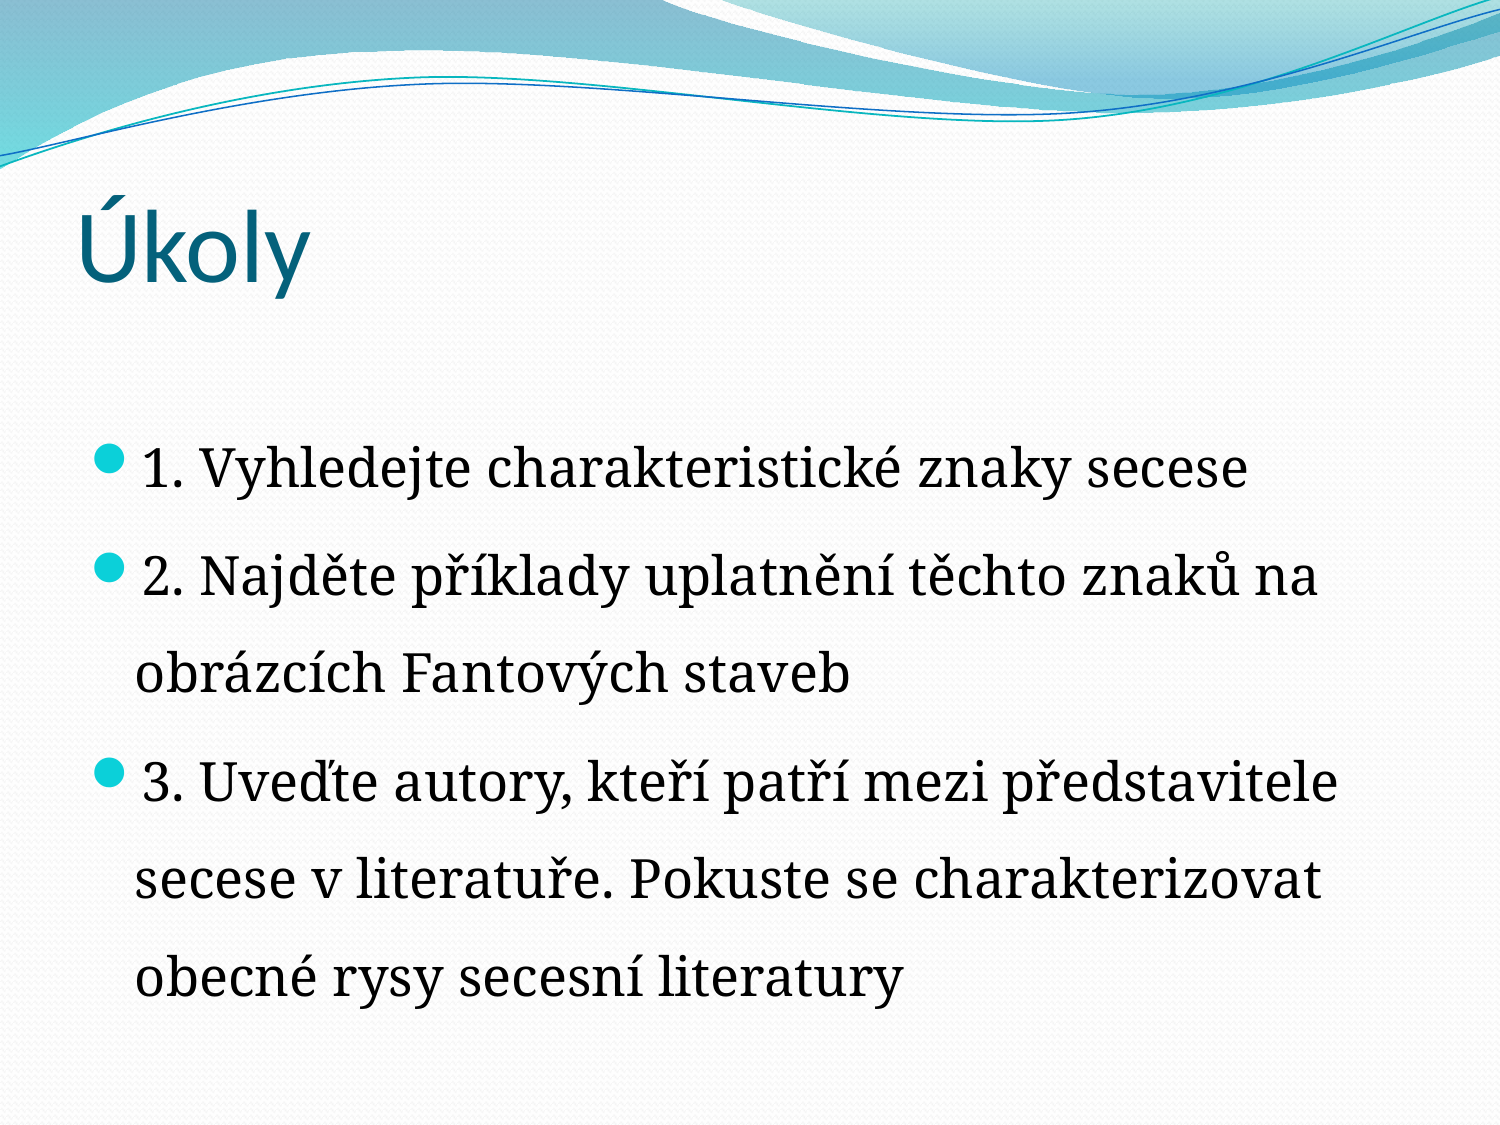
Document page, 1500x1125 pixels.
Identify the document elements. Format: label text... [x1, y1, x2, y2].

list 1. Vyhledejte charakteristické znaky secese 2. Najděte příklady uplatnění těchto znaků na obrázcích Fantových staveb 3. Uveďte autory, kteří patří mezi představitele secese v literatuře. Pokuste se charakterizovat obecné rysy secesní literatury [74, 317, 1426, 1038]
title Úkoly [74, 115, 1426, 304]
